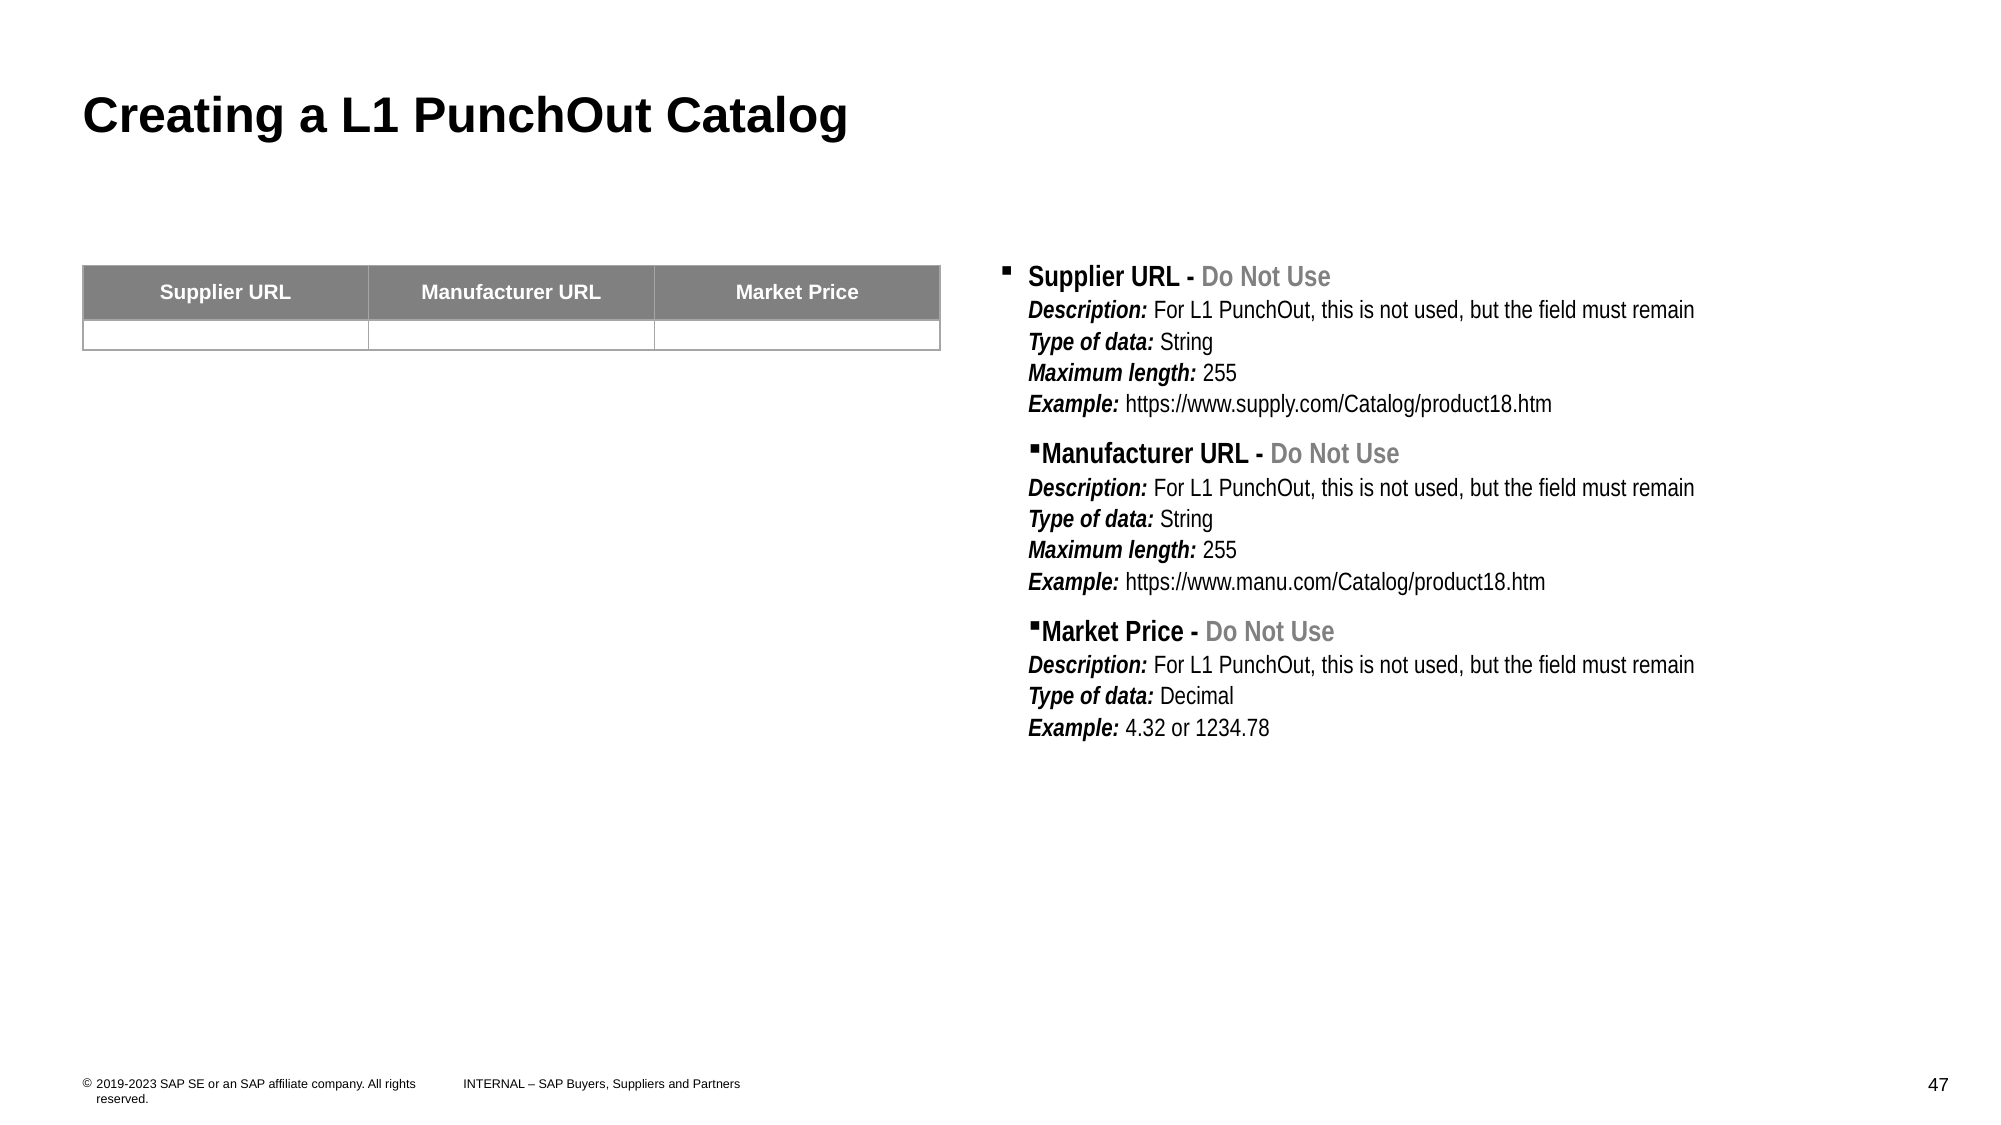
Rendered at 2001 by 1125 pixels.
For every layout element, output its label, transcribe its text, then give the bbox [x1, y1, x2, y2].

title Creating a L1 PunchOut Catalog [82, 82, 1918, 144]
table_header Manufacturer URL [369, 266, 654, 319]
table_cell [369, 321, 654, 349]
table_header Supplier URL [84, 266, 368, 319]
table_cell [84, 321, 368, 349]
text_box Supplier URL - Do Not Use Description: For L1 PunchOut, this is not used, but the field must remain Type of data: String Maximum length: 255 Example: https://www.supply.com/Catalog/product18.htm Manufacturer URL - Do Not Use Description: For L1 PunchOut, this is not used, but the field must remain Type of data: String Maximum length: 255 Example: https://www.manu.com/Catalog/product18.htm Market Price - Do Not Use Description: For L1 PunchOut, this is not used, but the field must remain Type of data: Decimal Example: 4.32 or 1234.78 [1000, 265, 1918, 742]
table_cell [655, 321, 939, 349]
table_header Market Price [655, 266, 939, 319]
